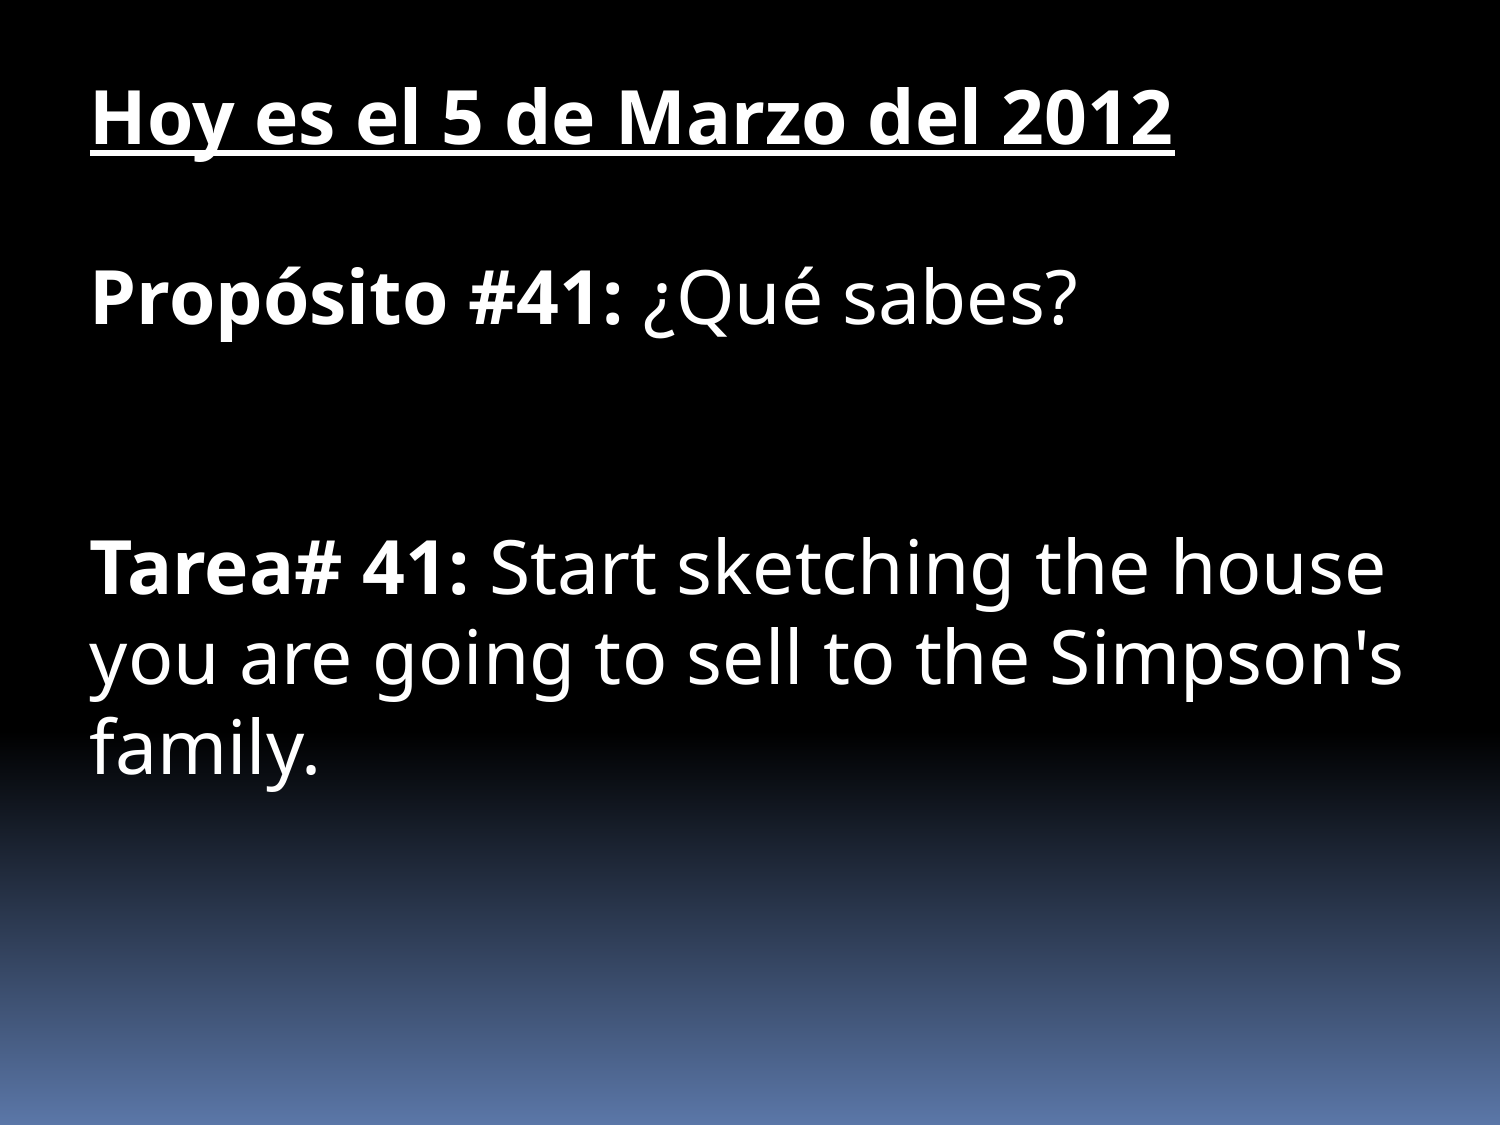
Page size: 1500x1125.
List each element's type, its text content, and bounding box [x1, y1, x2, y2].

text_box Hoy es el 5 de Marzo del 2012 Propósito #41: ¿Qué sabes? Tarea# 41: Start sketching the house you are going to sell to the Simpson's family. [74, 62, 1425, 798]
